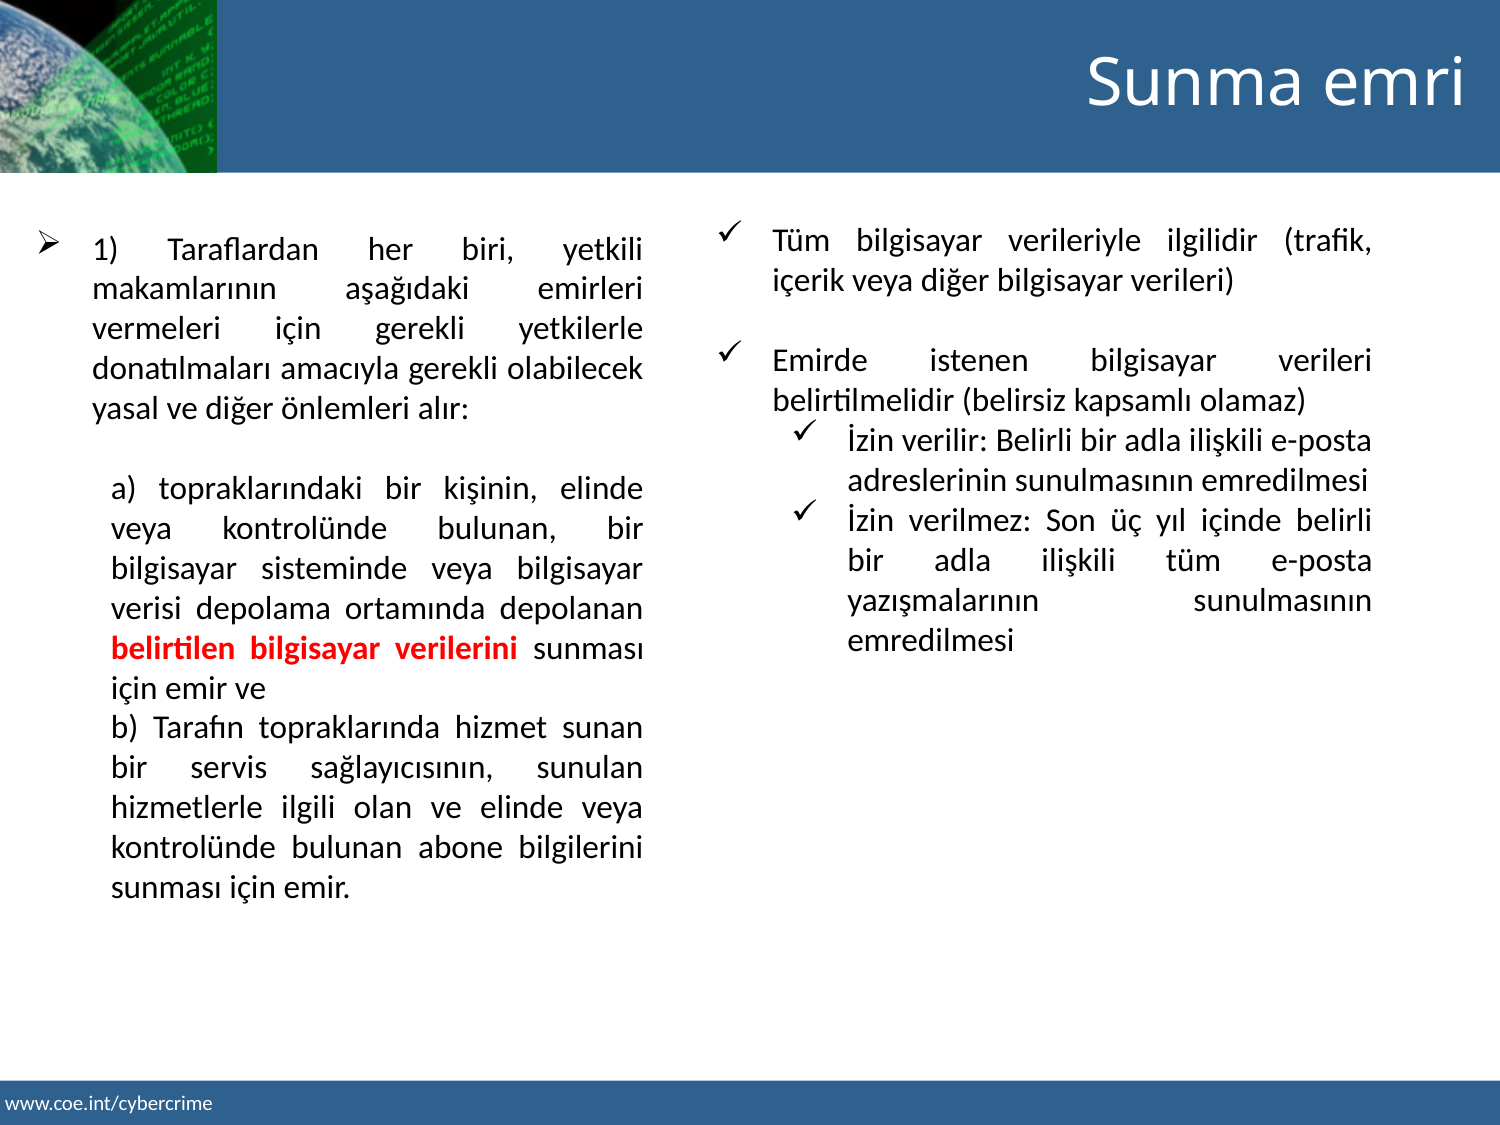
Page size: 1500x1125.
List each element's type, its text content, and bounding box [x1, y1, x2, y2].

picture [0, 0, 217, 173]
text_box Sunma emri [230, 31, 1483, 126]
text_box 1) Taraflardan her biri, yetkili makamlarının aşağıdaki emirleri vermeleri için gerekli yetkilerle donatılmaları amacıyla gerekli olabilecek yasal ve diğer önlemleri alır: a) topraklarındaki bir kişinin, elinde veya kontrolünde bulunan, bir bilgisayar sisteminde veya bilgisayar verisi depolama ortamında depolanan belirtilen bilgisayar verilerini sunması için emir ve b) Tarafın topraklarında hizmet sunan bir servis sağlayıcısının, sunulan hizmetlerle ilgili olan ve elinde veya kontrolünde bulunan abone bilgilerini sunması için emir. [21, 219, 660, 913]
text_box Tüm bilgisayar verileriyle ilgilidir (trafik, içerik veya diğer bilgisayar verileri) Emirde istenen bilgisayar verileri belirtilmelidir (belirsiz kapsamlı olamaz) İzin verilir: Belirli bir adla ilişkili e-posta adreslerinin sunulmasının emredilmesi İzin verilmez: Son üç yıl içinde belirli bir adla ilişkili tüm e-posta yazışmalarının sunulmasının emredilmesi [701, 211, 1389, 665]
